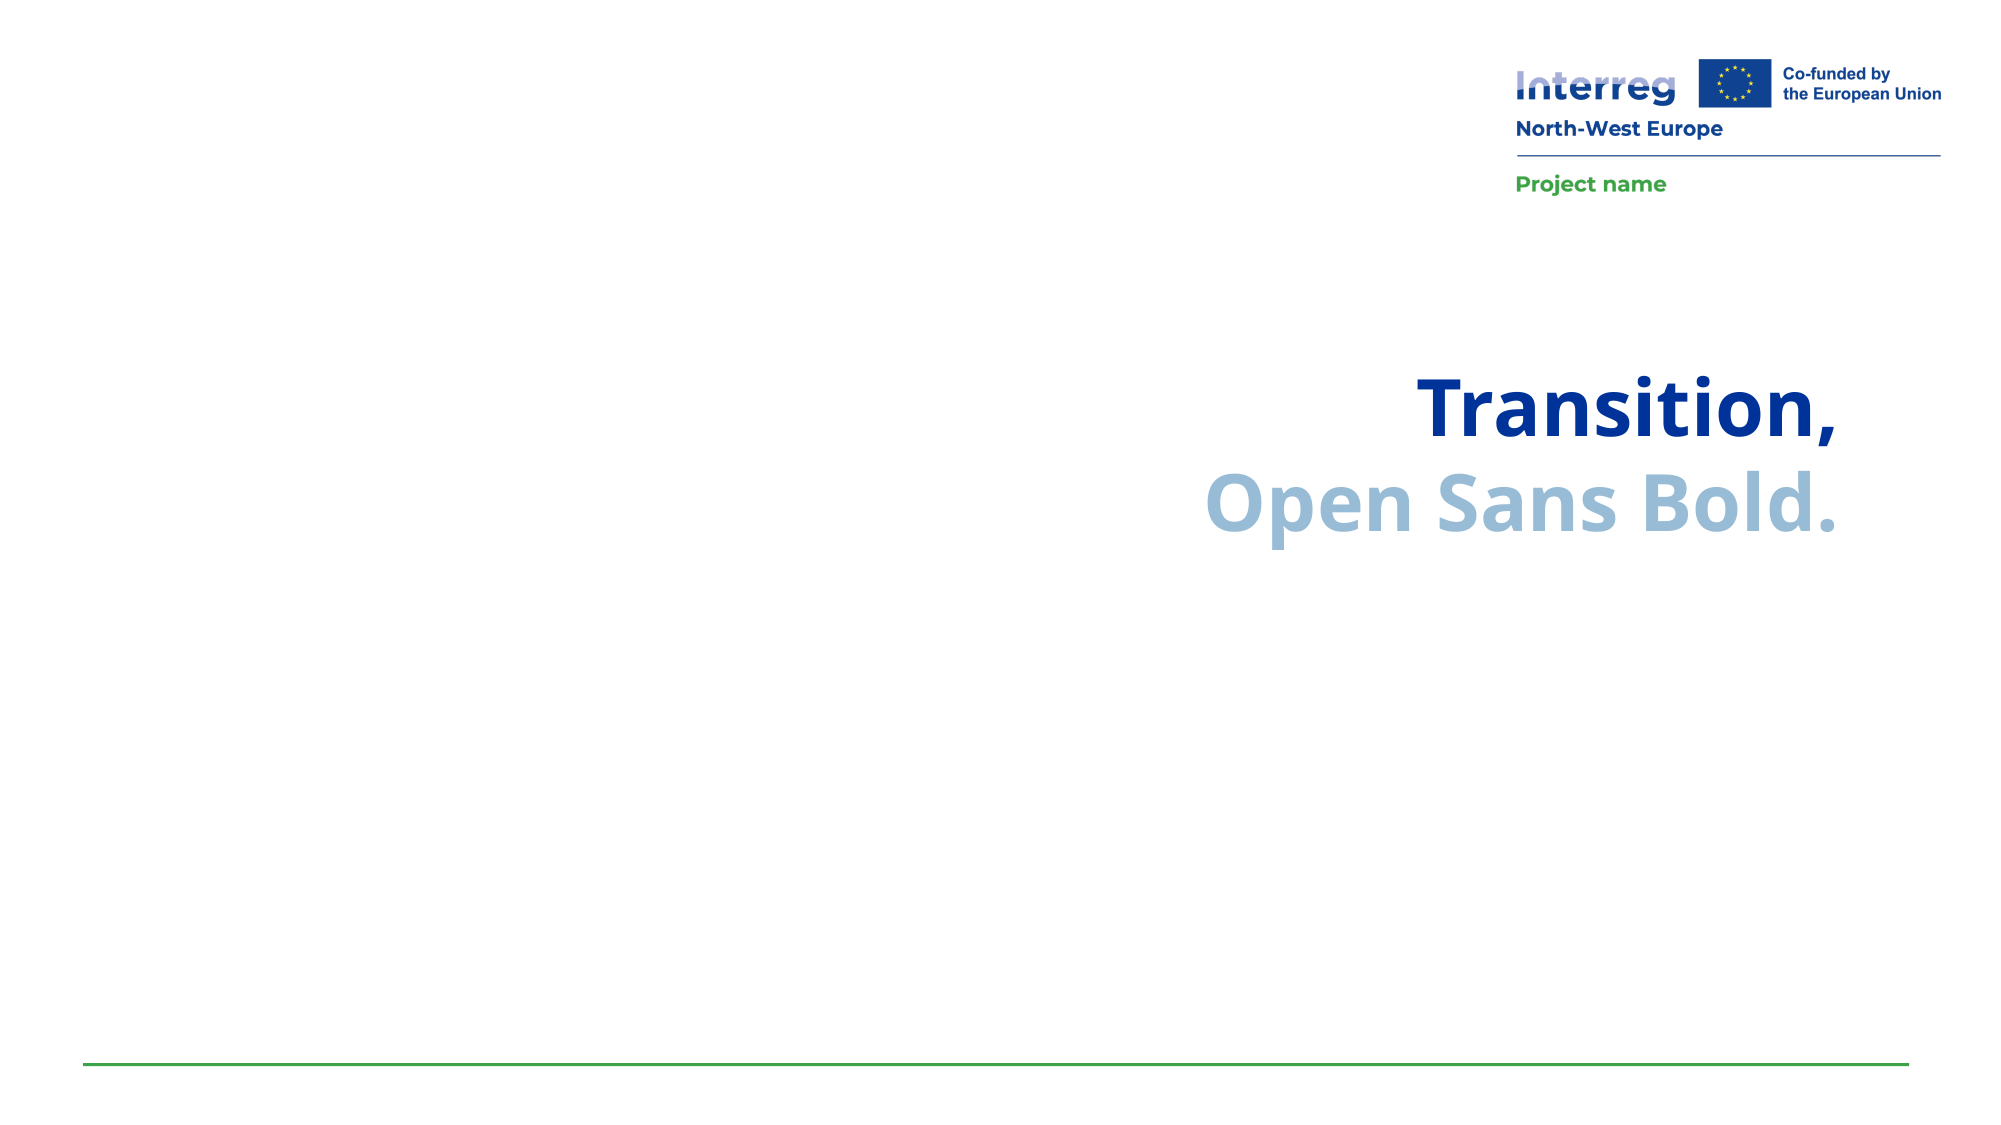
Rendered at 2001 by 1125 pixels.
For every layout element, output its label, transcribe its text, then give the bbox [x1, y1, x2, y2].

text_box Transition, Open Sans Bold. [578, 349, 1854, 709]
picture [1458, 0, 2000, 251]
